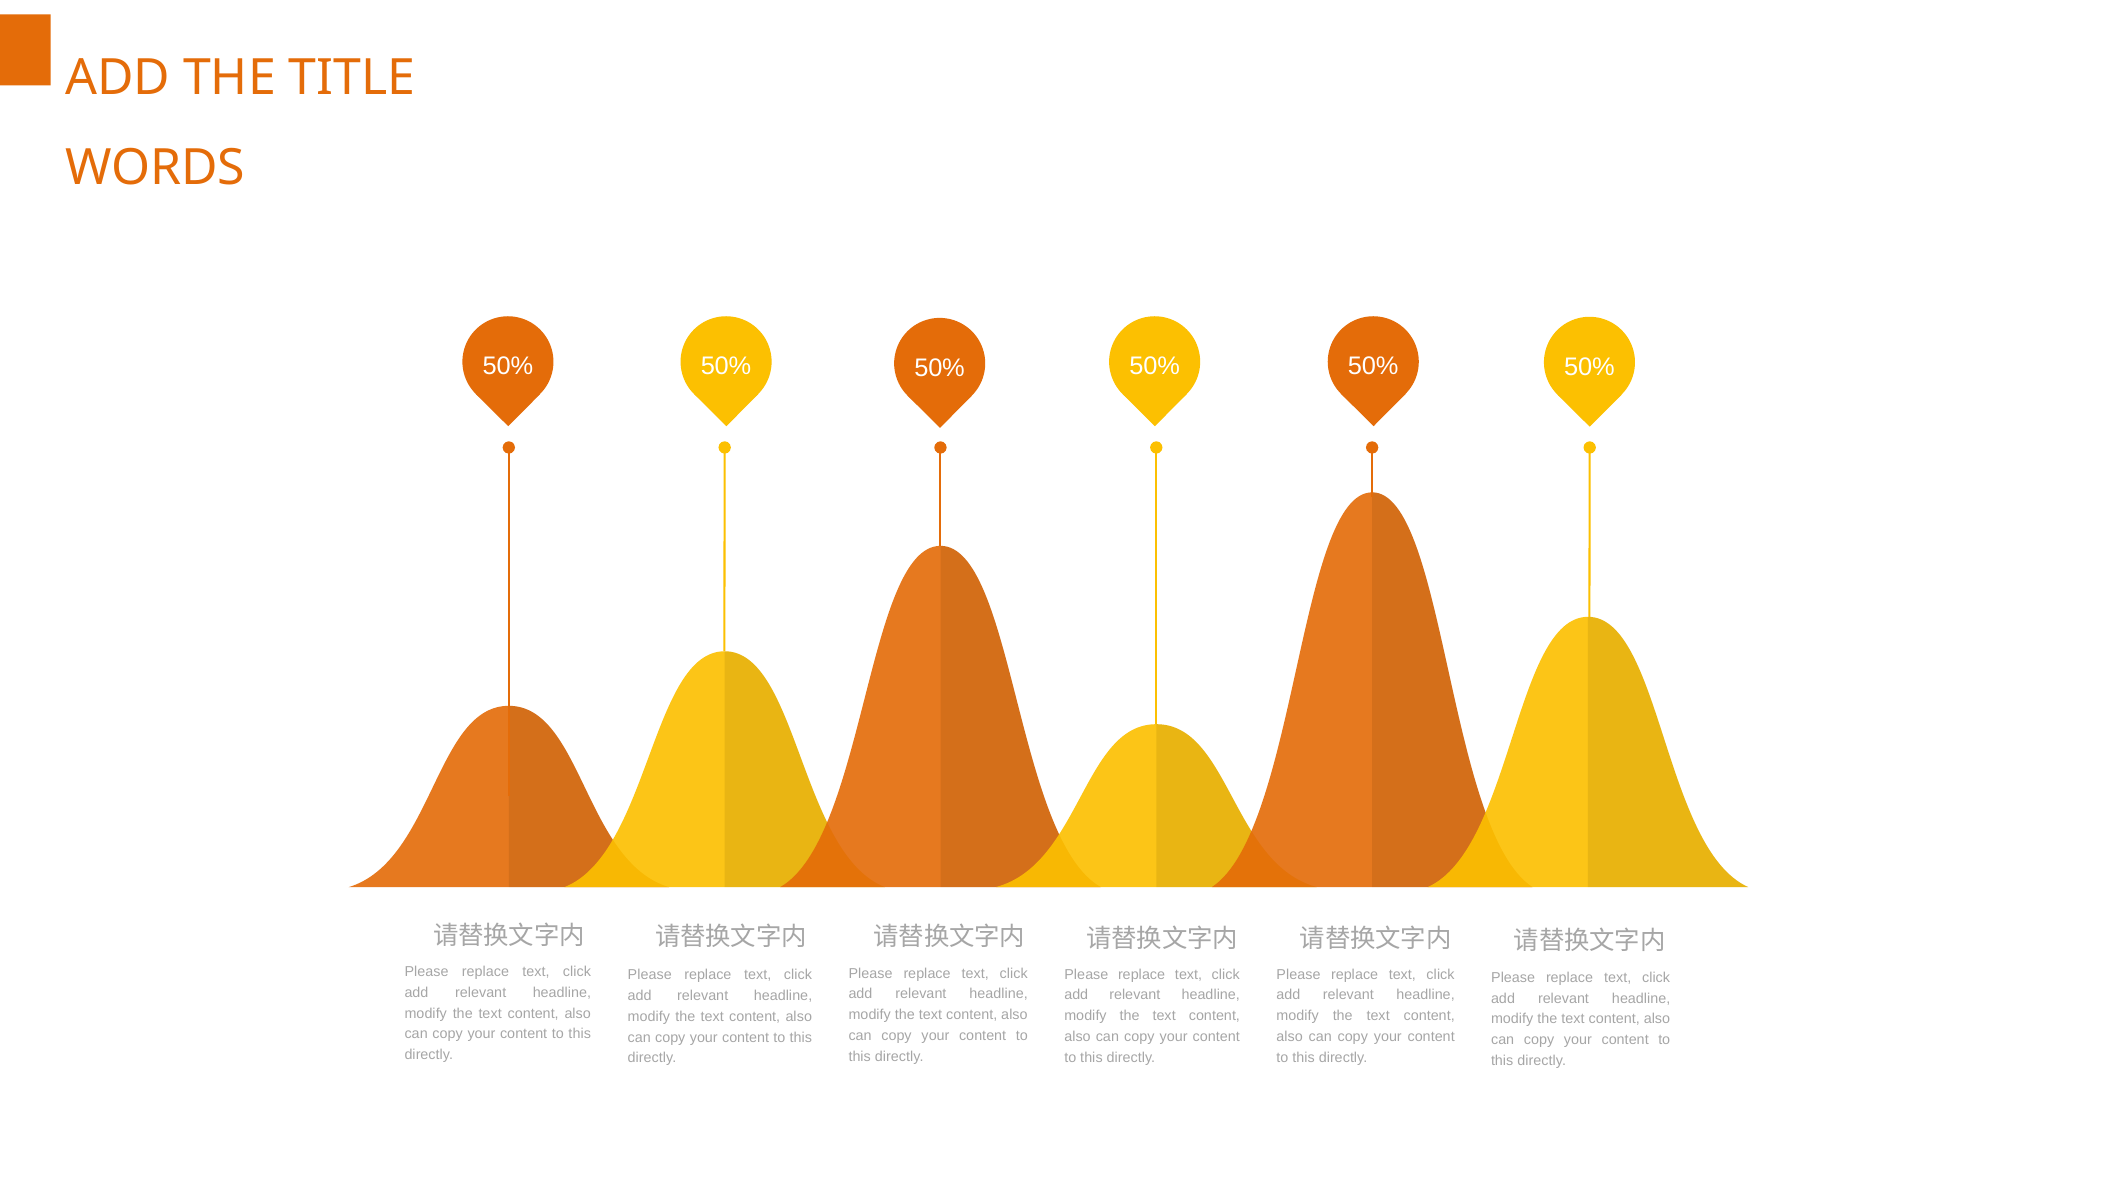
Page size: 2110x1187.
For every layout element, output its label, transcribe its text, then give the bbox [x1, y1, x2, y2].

text_box ADD THE TITLE WORDS [50, 7, 583, 202]
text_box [1211, 492, 1533, 888]
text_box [404, 912, 592, 1062]
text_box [627, 914, 813, 1066]
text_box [1491, 917, 1671, 1068]
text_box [680, 316, 772, 427]
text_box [848, 914, 1029, 1064]
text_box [564, 651, 780, 888]
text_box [1109, 316, 1201, 427]
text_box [348, 705, 564, 888]
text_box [462, 316, 554, 427]
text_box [1543, 316, 1635, 427]
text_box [894, 317, 986, 428]
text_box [1276, 916, 1456, 1065]
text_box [1427, 616, 1749, 888]
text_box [780, 545, 1101, 888]
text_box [996, 724, 1211, 888]
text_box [1327, 316, 1419, 427]
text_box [1064, 916, 1241, 1065]
